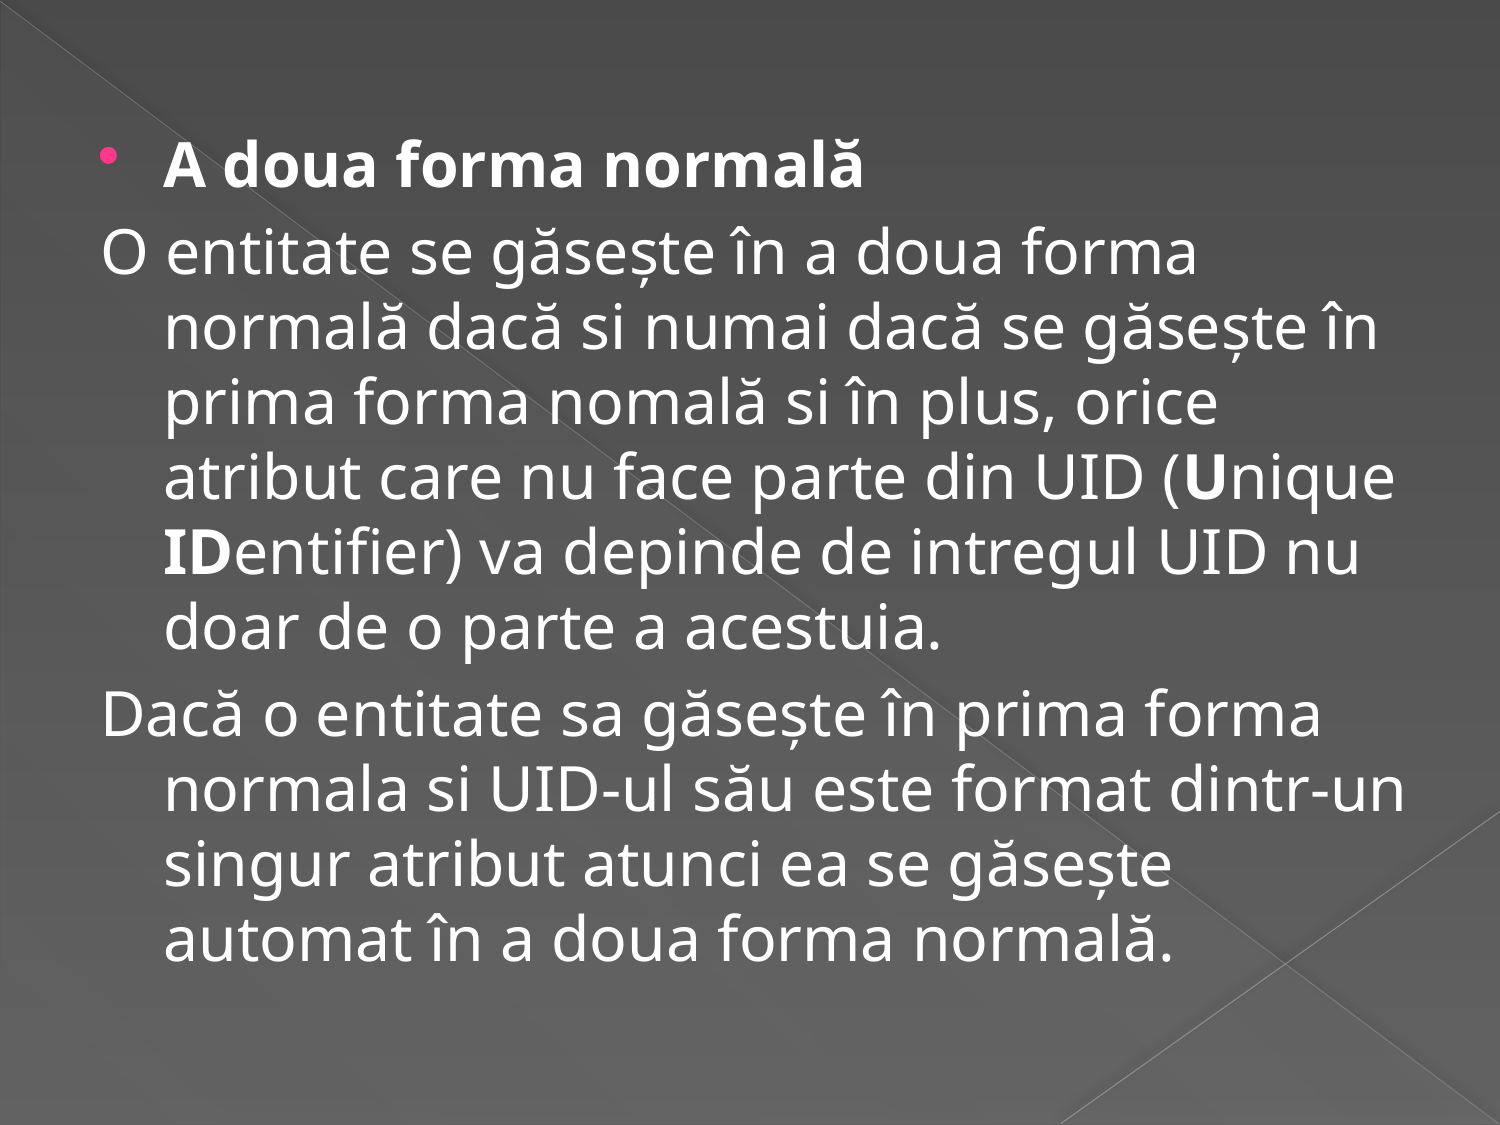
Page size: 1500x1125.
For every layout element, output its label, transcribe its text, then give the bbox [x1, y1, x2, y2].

list A doua forma normală O entitate se găseşte în a doua forma normală dacă si numai dacă se găseşte în prima forma nomală si în plus, orice atribut care nu face parte din UID (Unique IDentifier) va depinde de intregul UID nu doar de o parte a acestuia. Dacă o entitate sa găseşte în prima forma normala si UID-ul său este format dintr-un singur atribut atunci ea se găseşte automat în a doua forma normală. [75, 117, 1425, 1005]
